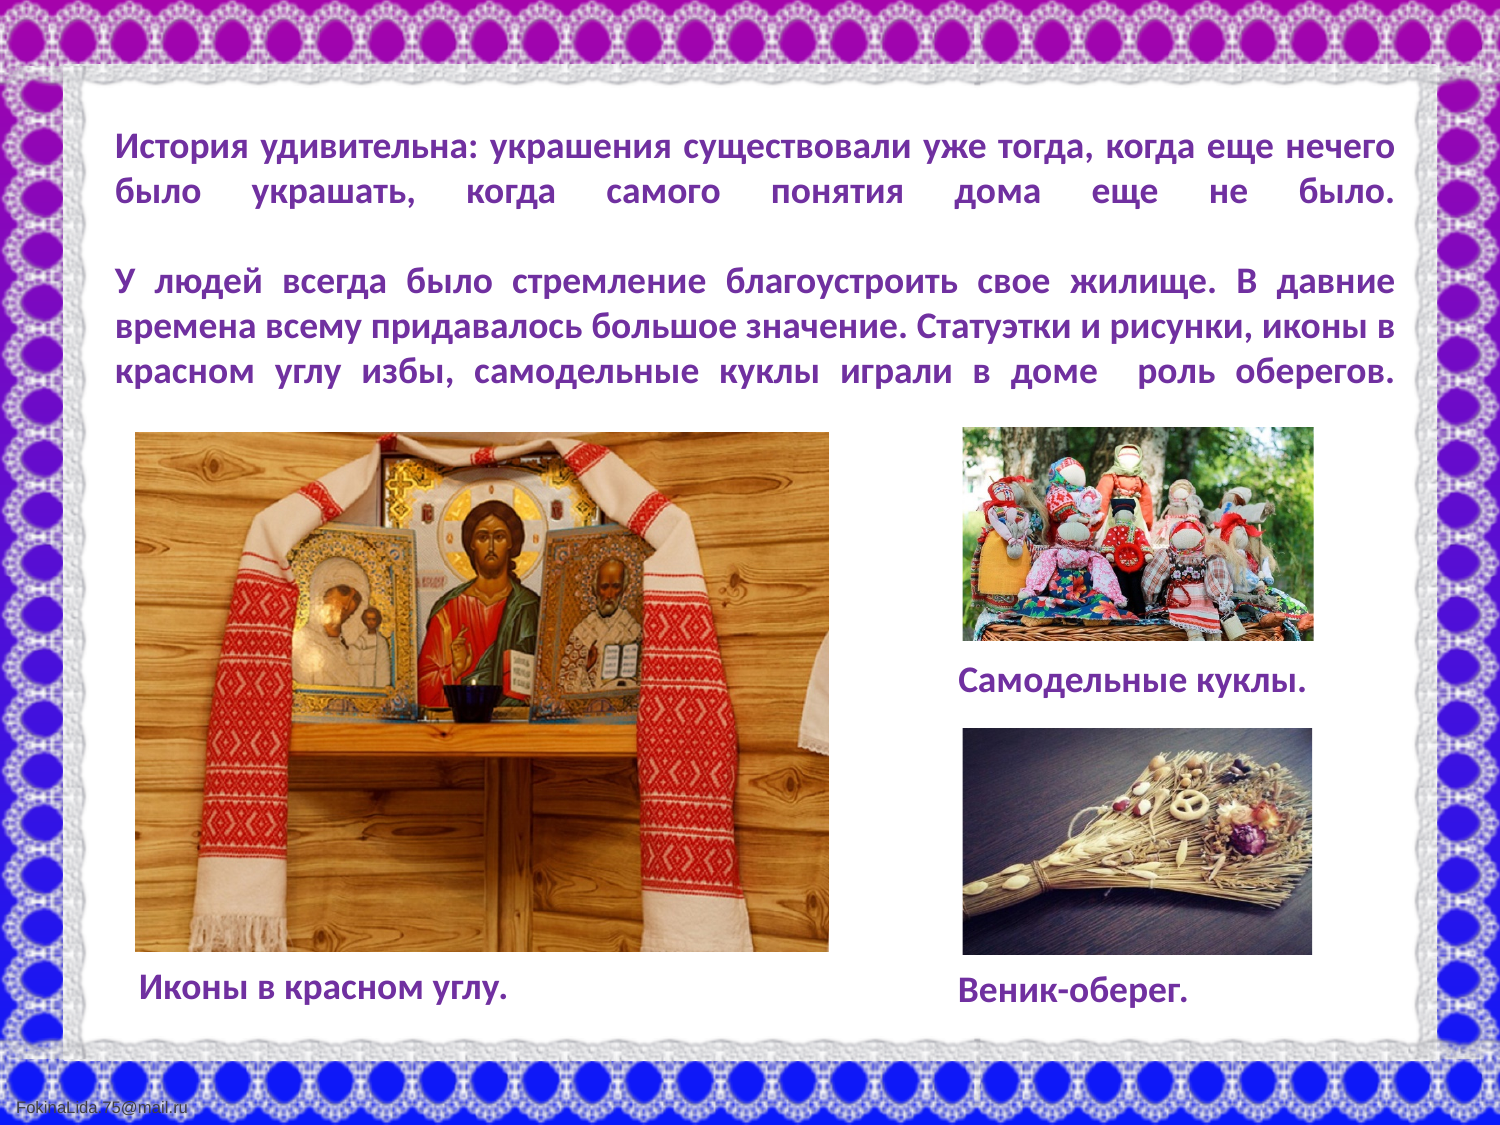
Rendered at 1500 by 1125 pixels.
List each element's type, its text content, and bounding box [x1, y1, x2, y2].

picture [0, 0, 1500, 1125]
text_box Иконы в красном углу. [123, 954, 539, 1015]
text_box Веник-оберег. [943, 957, 1205, 1017]
text_box Самодельные куклы. [943, 647, 1332, 707]
title История удивительна: украшения существовали уже тогда, когда еще нечего было украшать, когда самого понятия дома еще не было. У людей всегда было стремление благоустроить свое жилище. В давние времена всему придавалось большое значение. Статуэтки и рисунки, иконы в красном углу избы, самодельные куклы играли в доме роль оберегов. [100, 113, 1412, 421]
